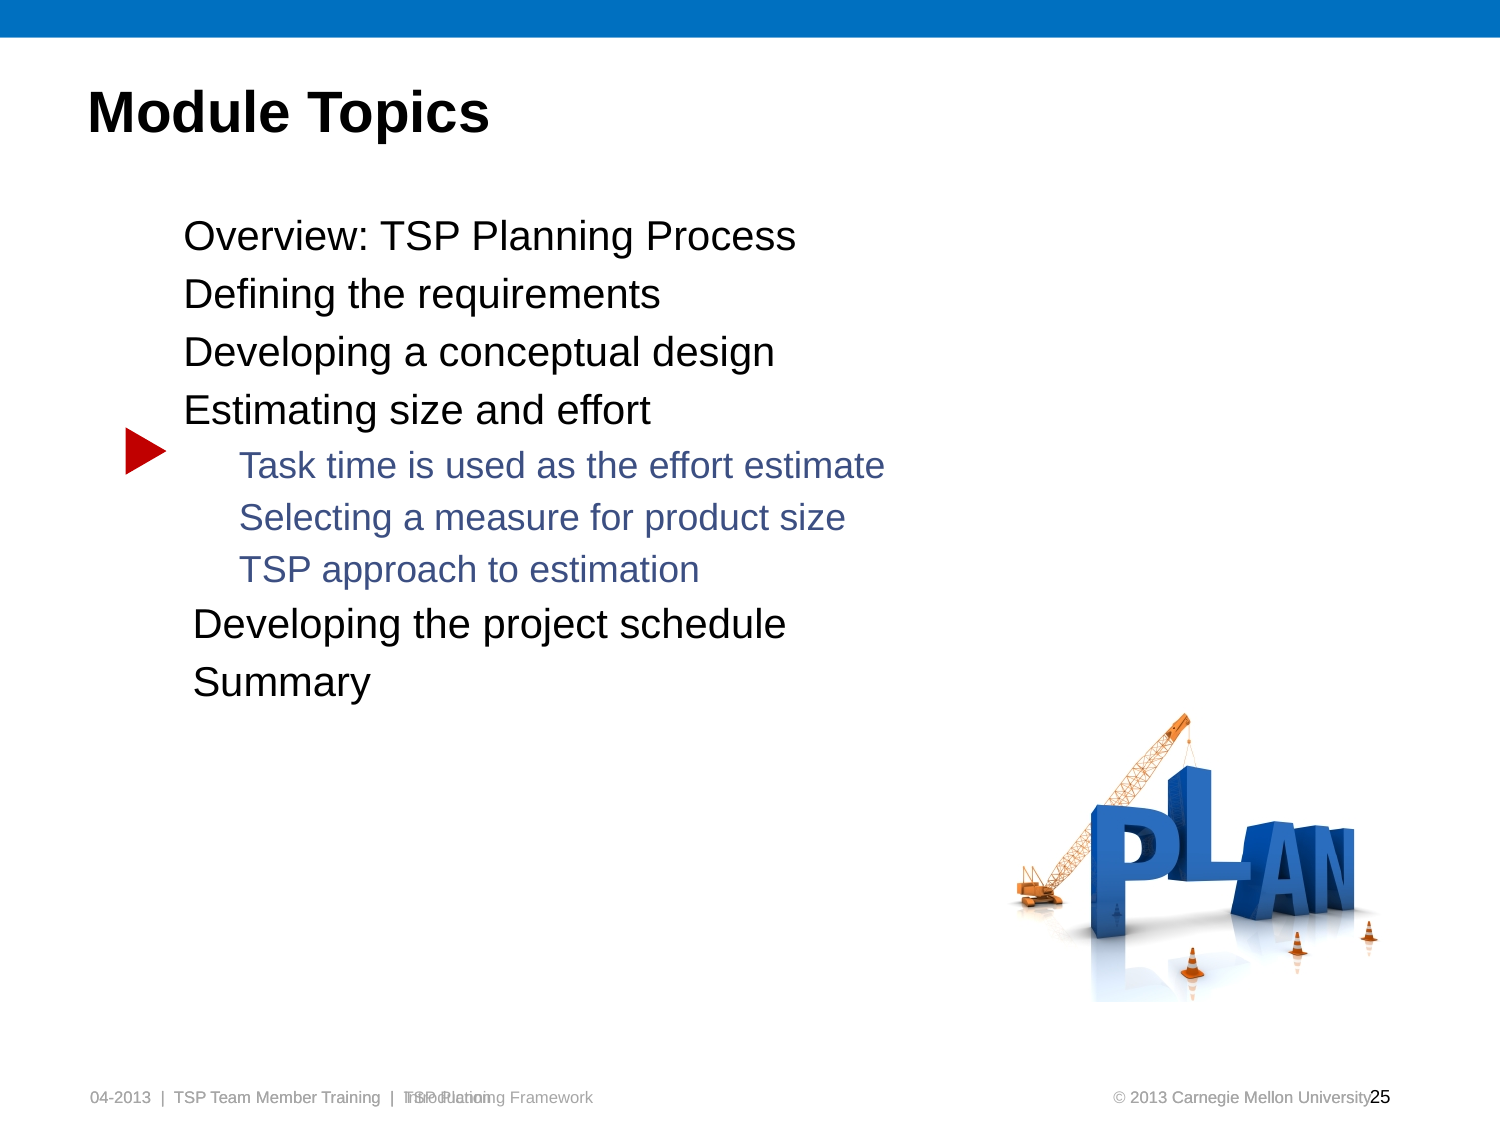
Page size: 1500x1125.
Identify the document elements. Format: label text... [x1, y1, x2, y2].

list Overview: TSP Planning Process Defining the requirements Developing a conceptual design Estimating size and effort Task time is used as the effort estimate Selecting a measure for product size TSP approach to estimation Developing the project schedule Summary [183, 212, 1439, 1026]
picture [999, 707, 1390, 1003]
title Module Topics [87, 87, 1439, 226]
text_box [125, 427, 167, 475]
